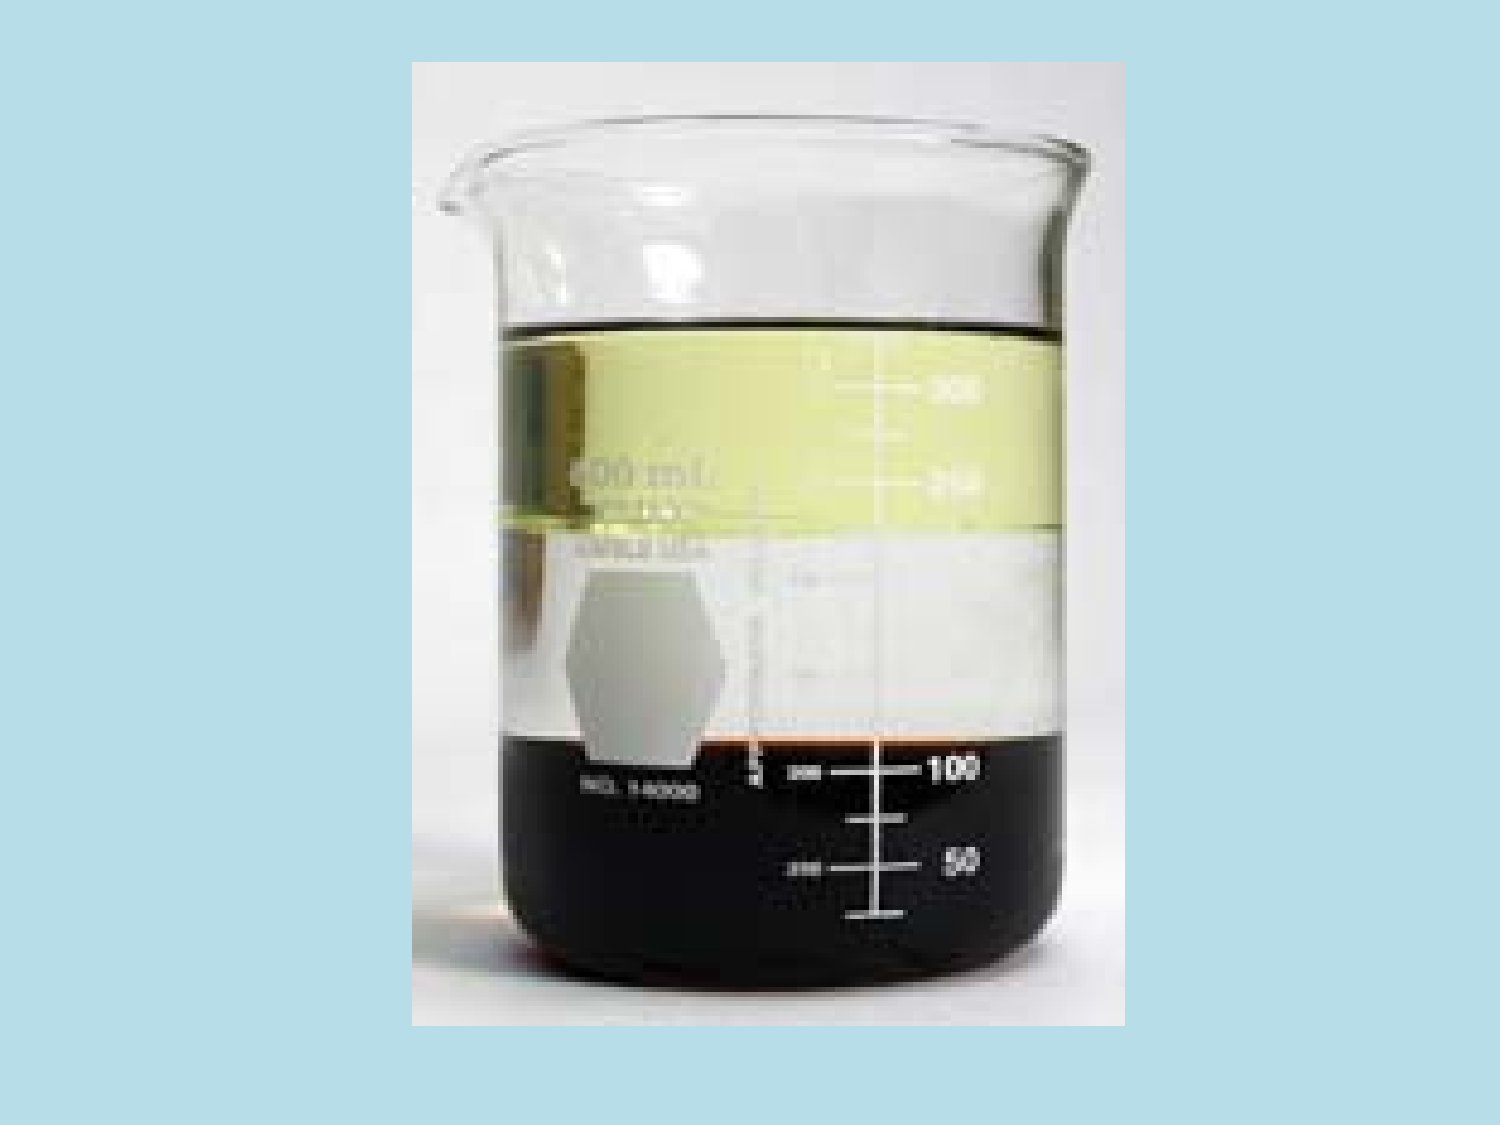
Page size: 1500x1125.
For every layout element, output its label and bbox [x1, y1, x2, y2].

picture [412, 62, 1126, 1026]
